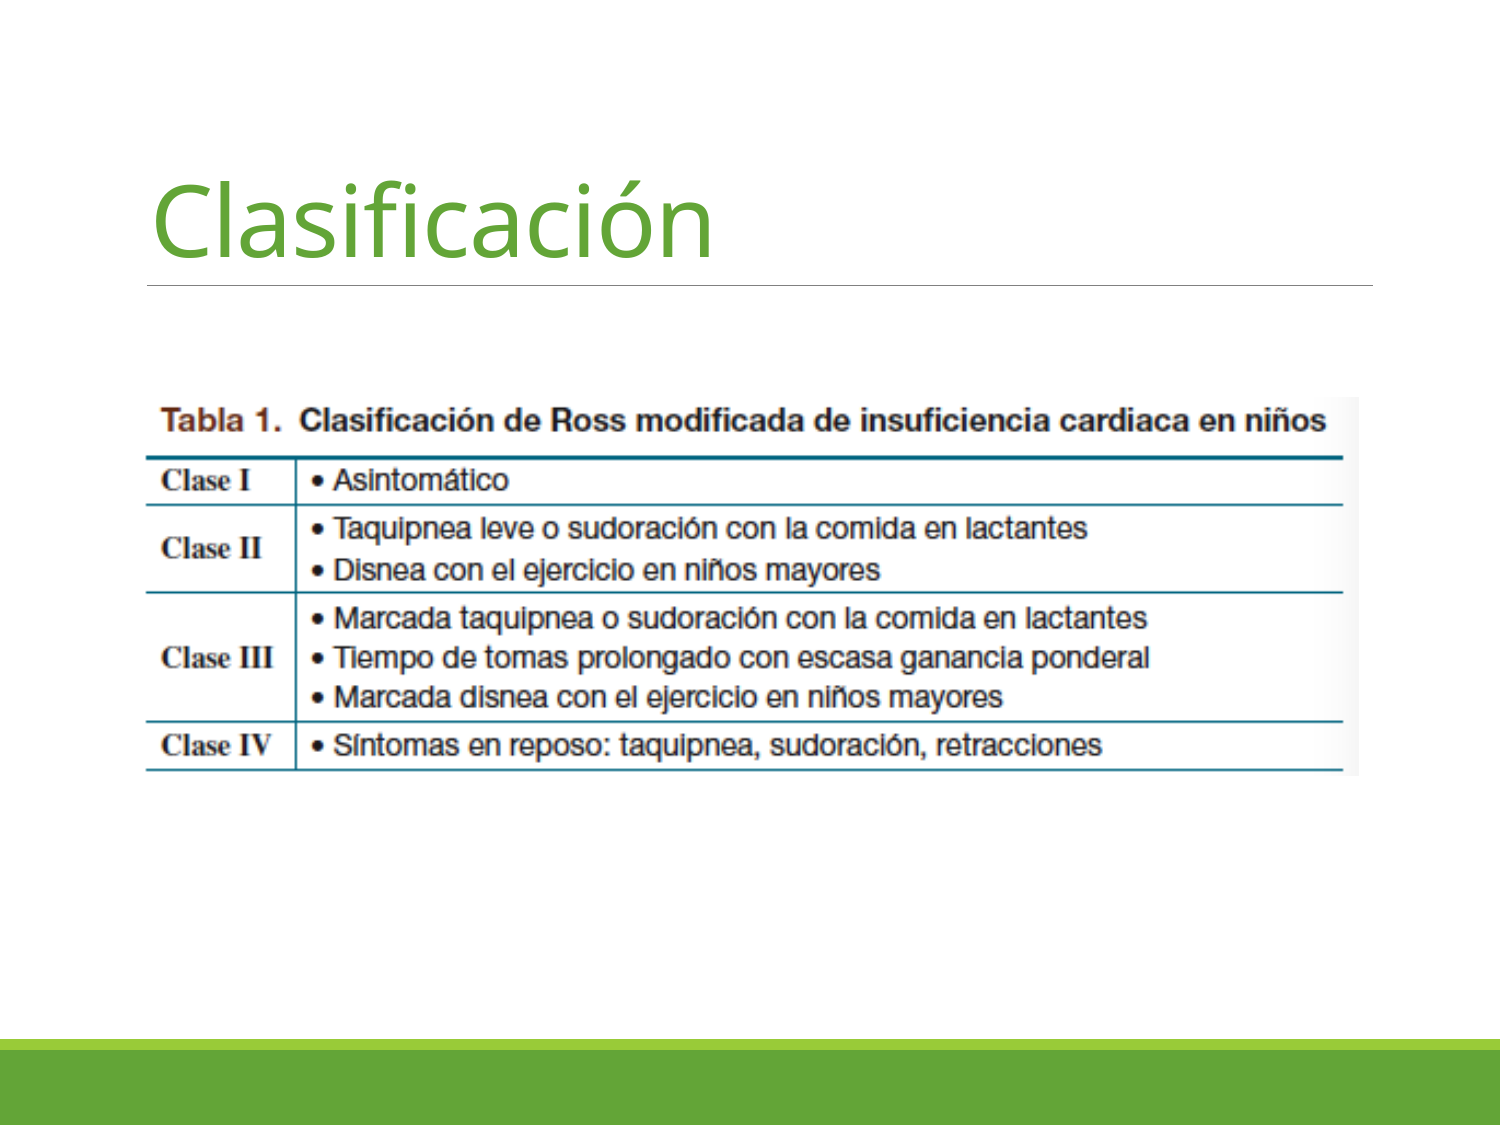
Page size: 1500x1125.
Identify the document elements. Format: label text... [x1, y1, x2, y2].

title Clasificación [135, 47, 1373, 285]
picture [139, 396, 1360, 776]
